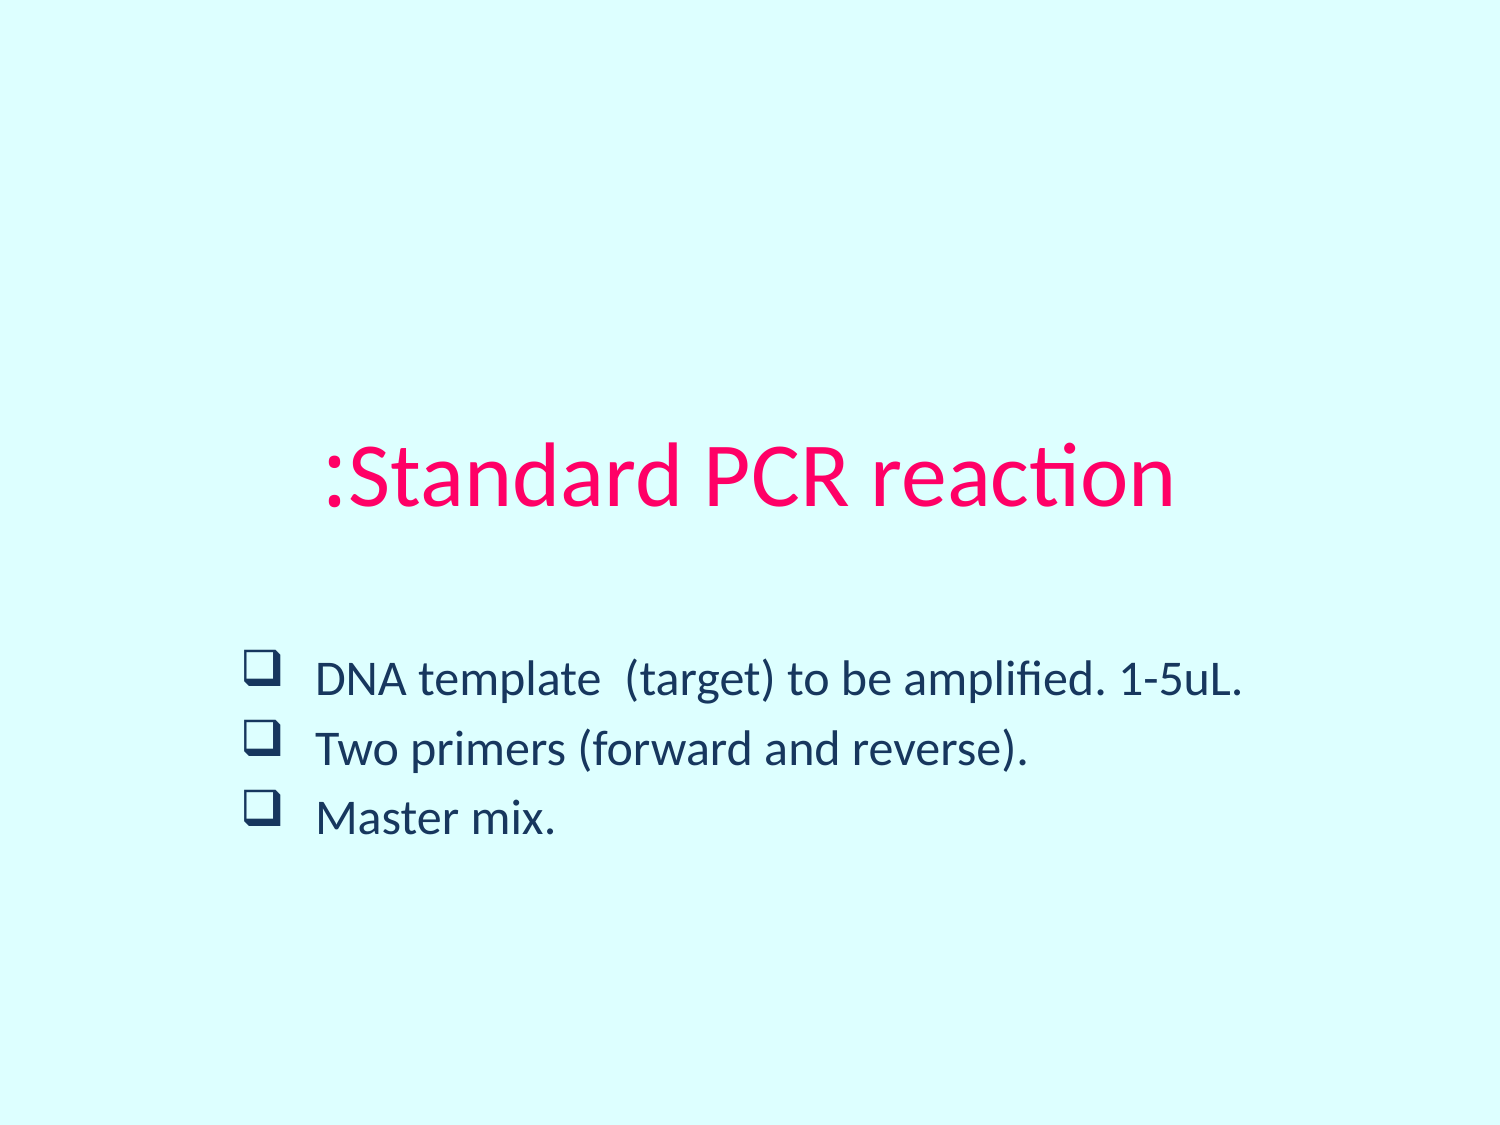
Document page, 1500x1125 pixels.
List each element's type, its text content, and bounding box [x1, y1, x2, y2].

title Standard PCR reaction: [112, 349, 1388, 591]
subtitle DNA template (target) to be amplified. 1-5uL. Two primers (forward and reverse). Master mix. [225, 637, 1459, 925]
